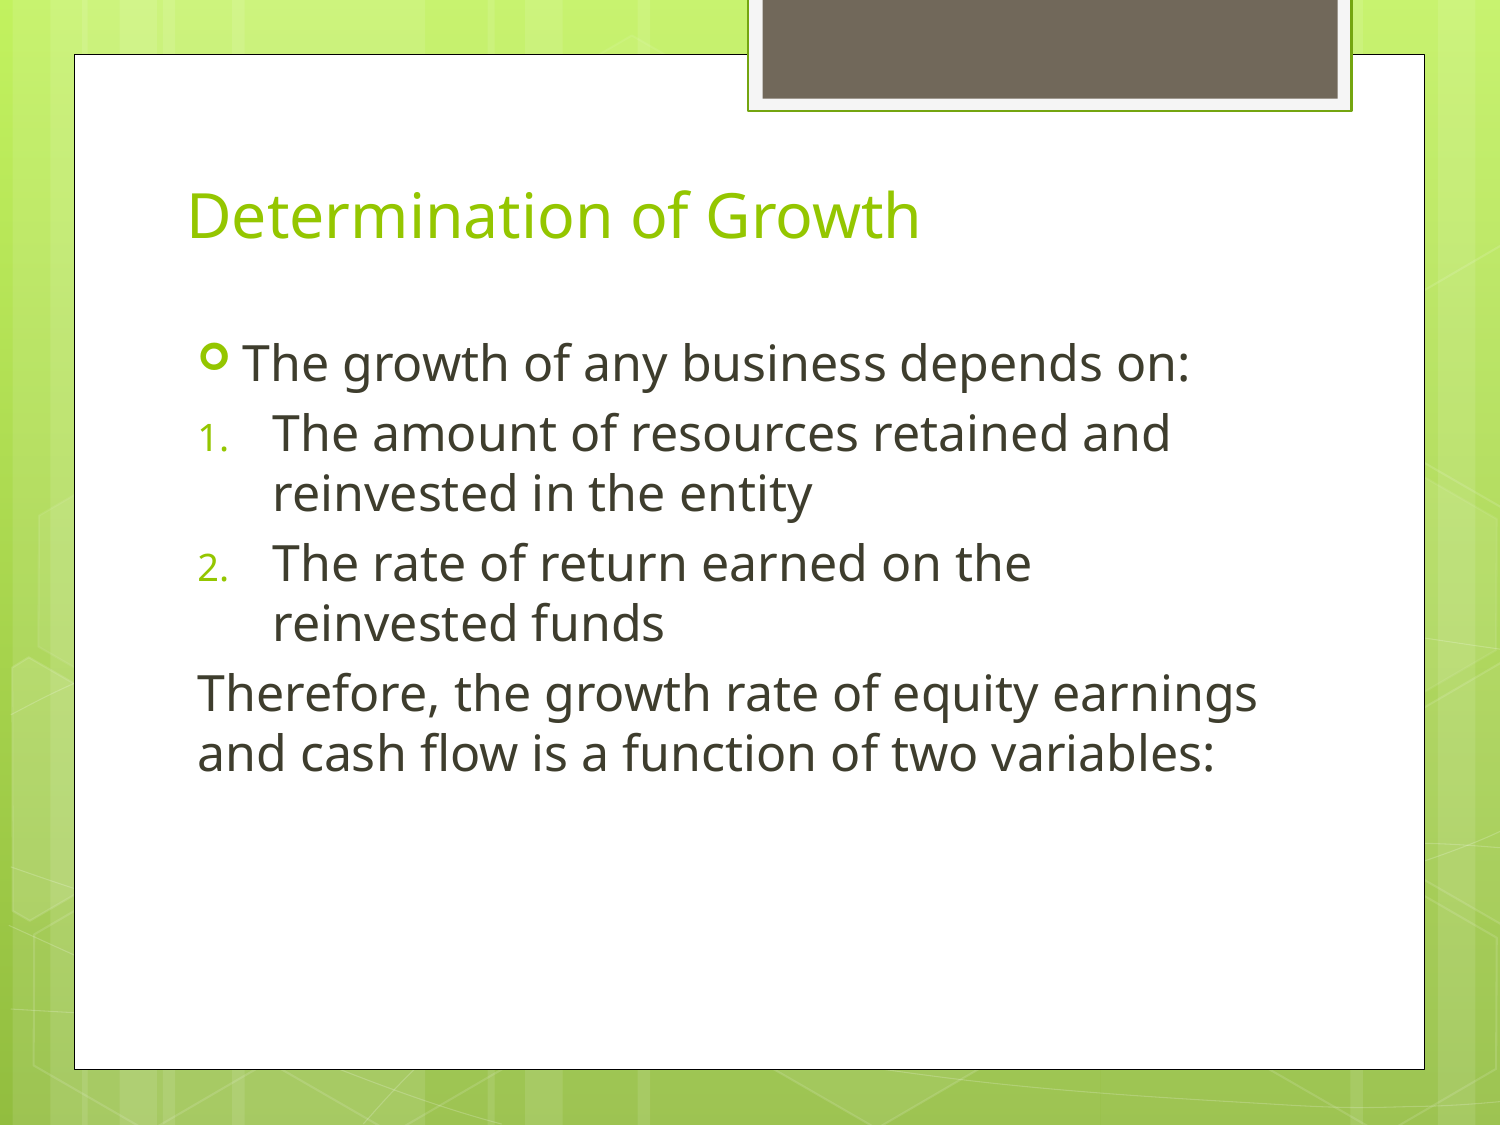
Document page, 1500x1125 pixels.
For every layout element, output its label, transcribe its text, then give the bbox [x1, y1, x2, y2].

title Determination of Growth [171, 168, 1324, 259]
list The growth of any business depends on: The amount of resources retained and reinvested in the entity The rate of return earned on the reinvested funds Therefore, the growth rate of equity earnings and cash flow is a function of two variables: [171, 324, 1283, 957]
